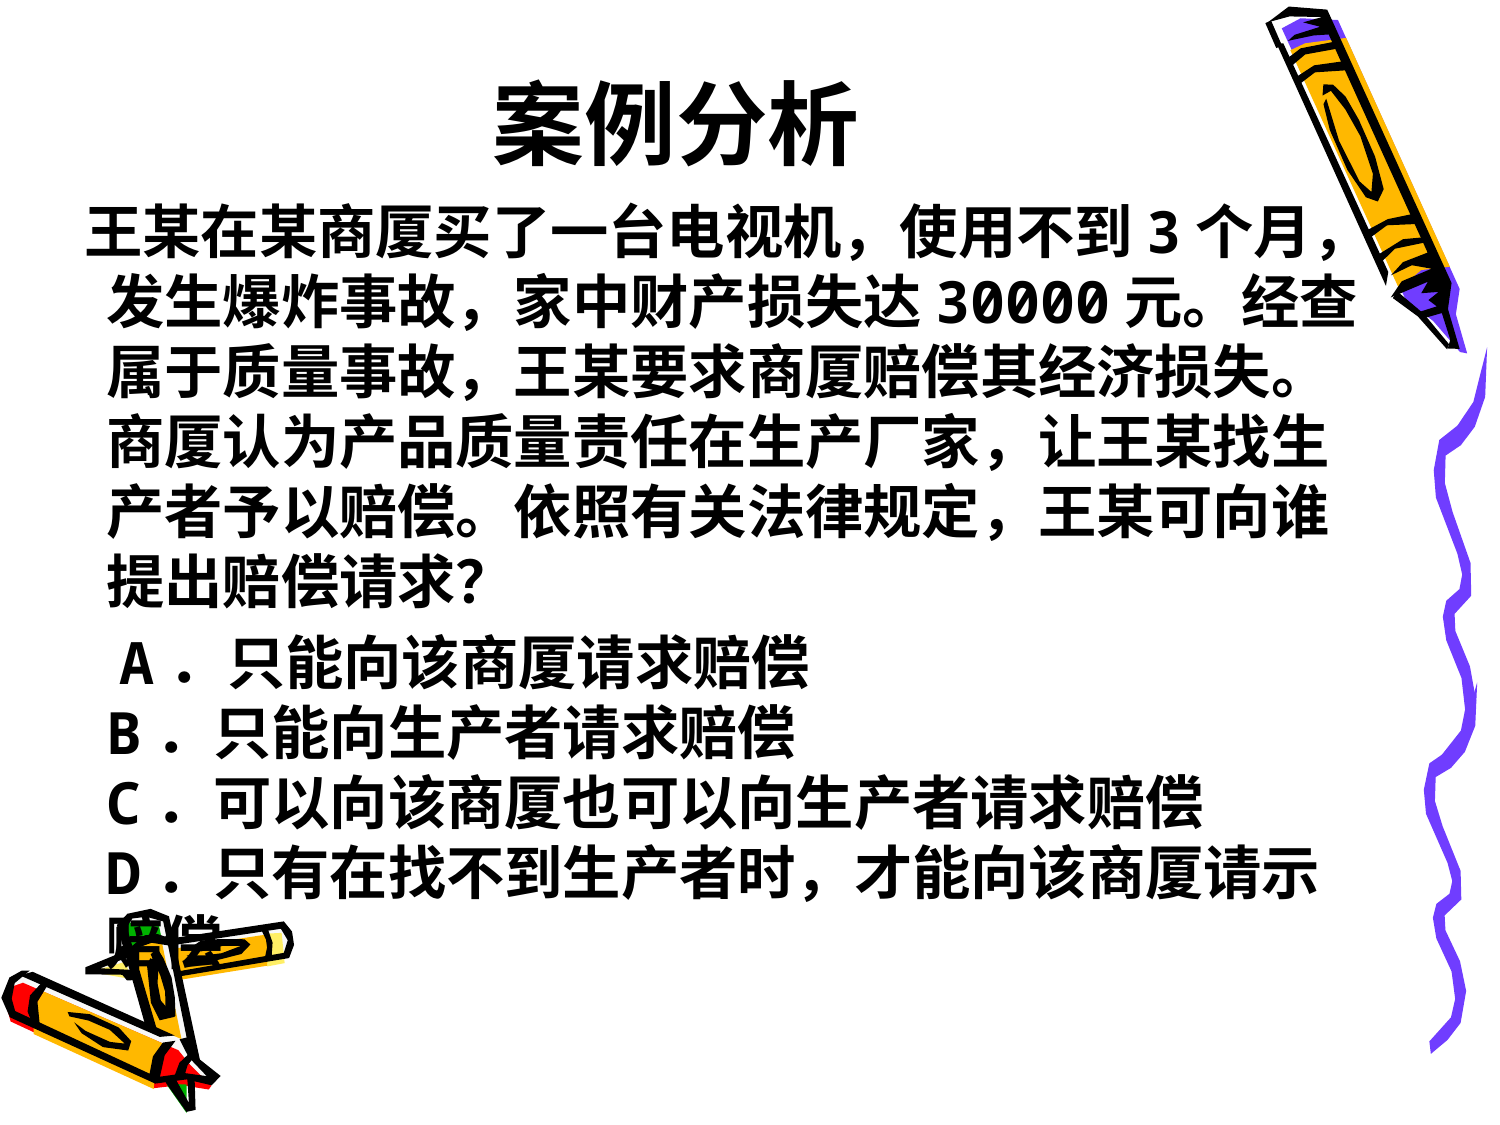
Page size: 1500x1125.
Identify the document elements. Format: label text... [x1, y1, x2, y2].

list 王某在某商厦买了一台电视机，使用不到3个月，发生爆炸事故，家中财产损失达30000元。经查属于质量事故，王某要求商厦赔偿其经济损失。商厦认为产品质量责任在生产厂家，让王某找生产者予以赔偿。依照有关法律规定，王某可向谁提出赔偿请求？ A．只能向该商厦请求赔偿 B．只能向生产者请求赔偿 C．可以向该商厦也可以向生产者请求赔偿 D．只有在找不到生产者时，才能向该商厦请示赔偿 [34, 187, 1383, 927]
title 案例分析 [112, 24, 1240, 185]
